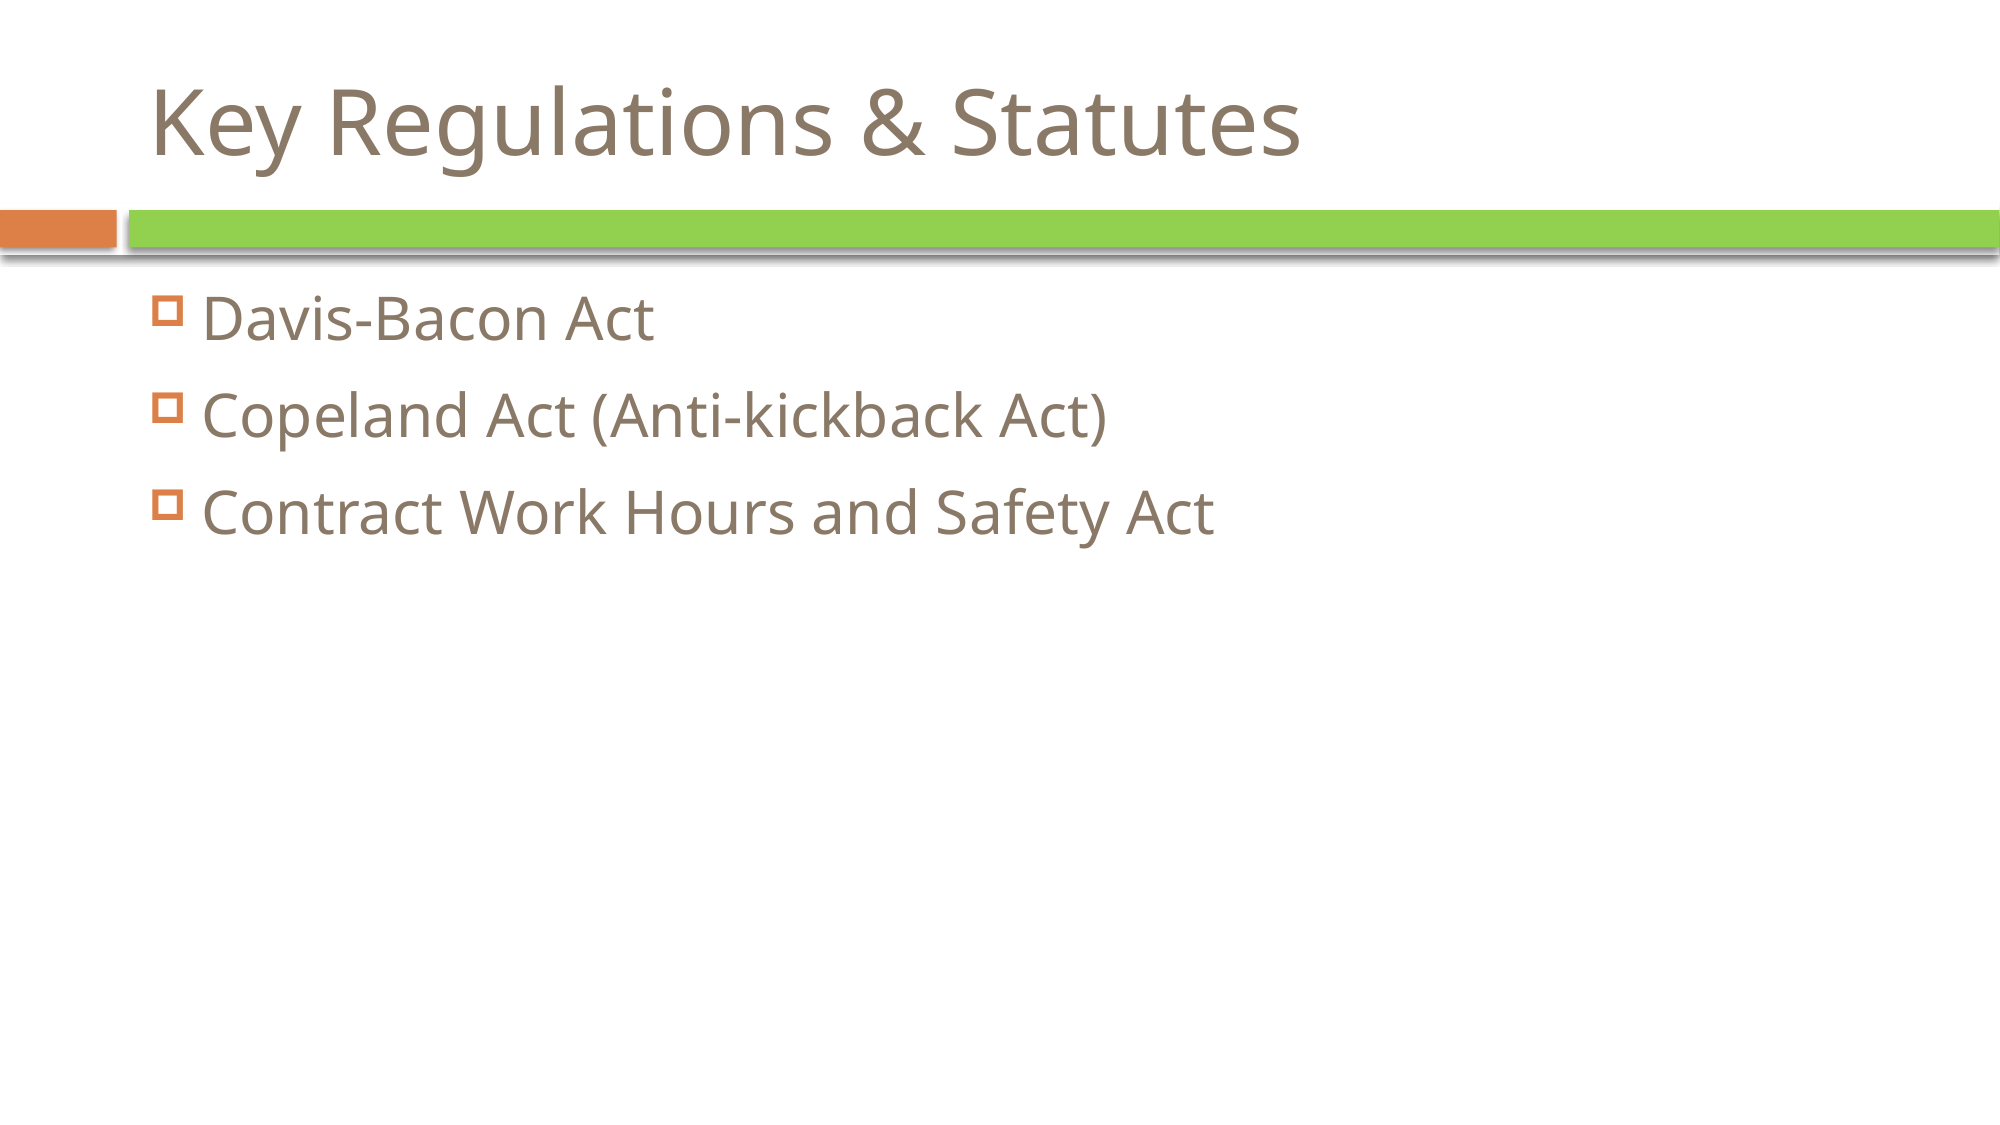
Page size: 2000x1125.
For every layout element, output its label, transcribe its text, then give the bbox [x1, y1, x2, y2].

title Key Regulations & Statutes [133, 37, 1917, 200]
list Davis-Bacon Act Copeland Act (Anti-kickback Act) Contract Work Hours and Safety Act [133, 262, 1917, 1000]
